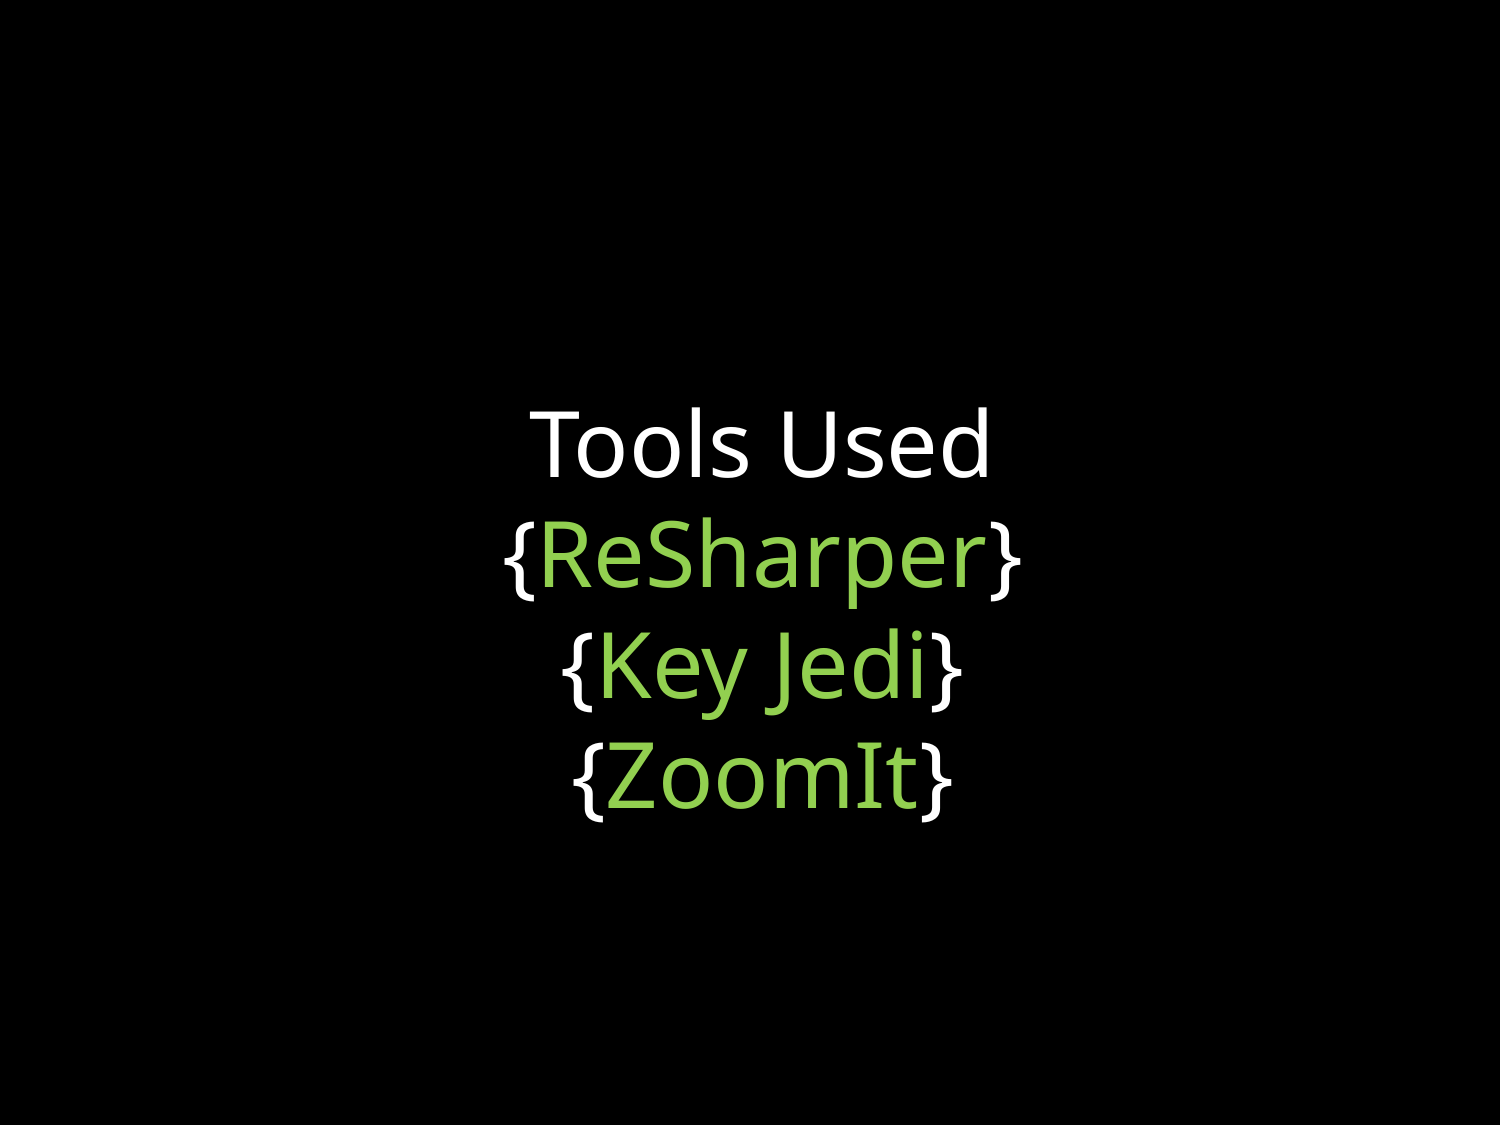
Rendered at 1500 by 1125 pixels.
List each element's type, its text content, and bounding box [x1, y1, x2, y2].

title Tools Used {ReSharper} {Key Jedi} {ZoomIt} [87, 350, 1438, 863]
